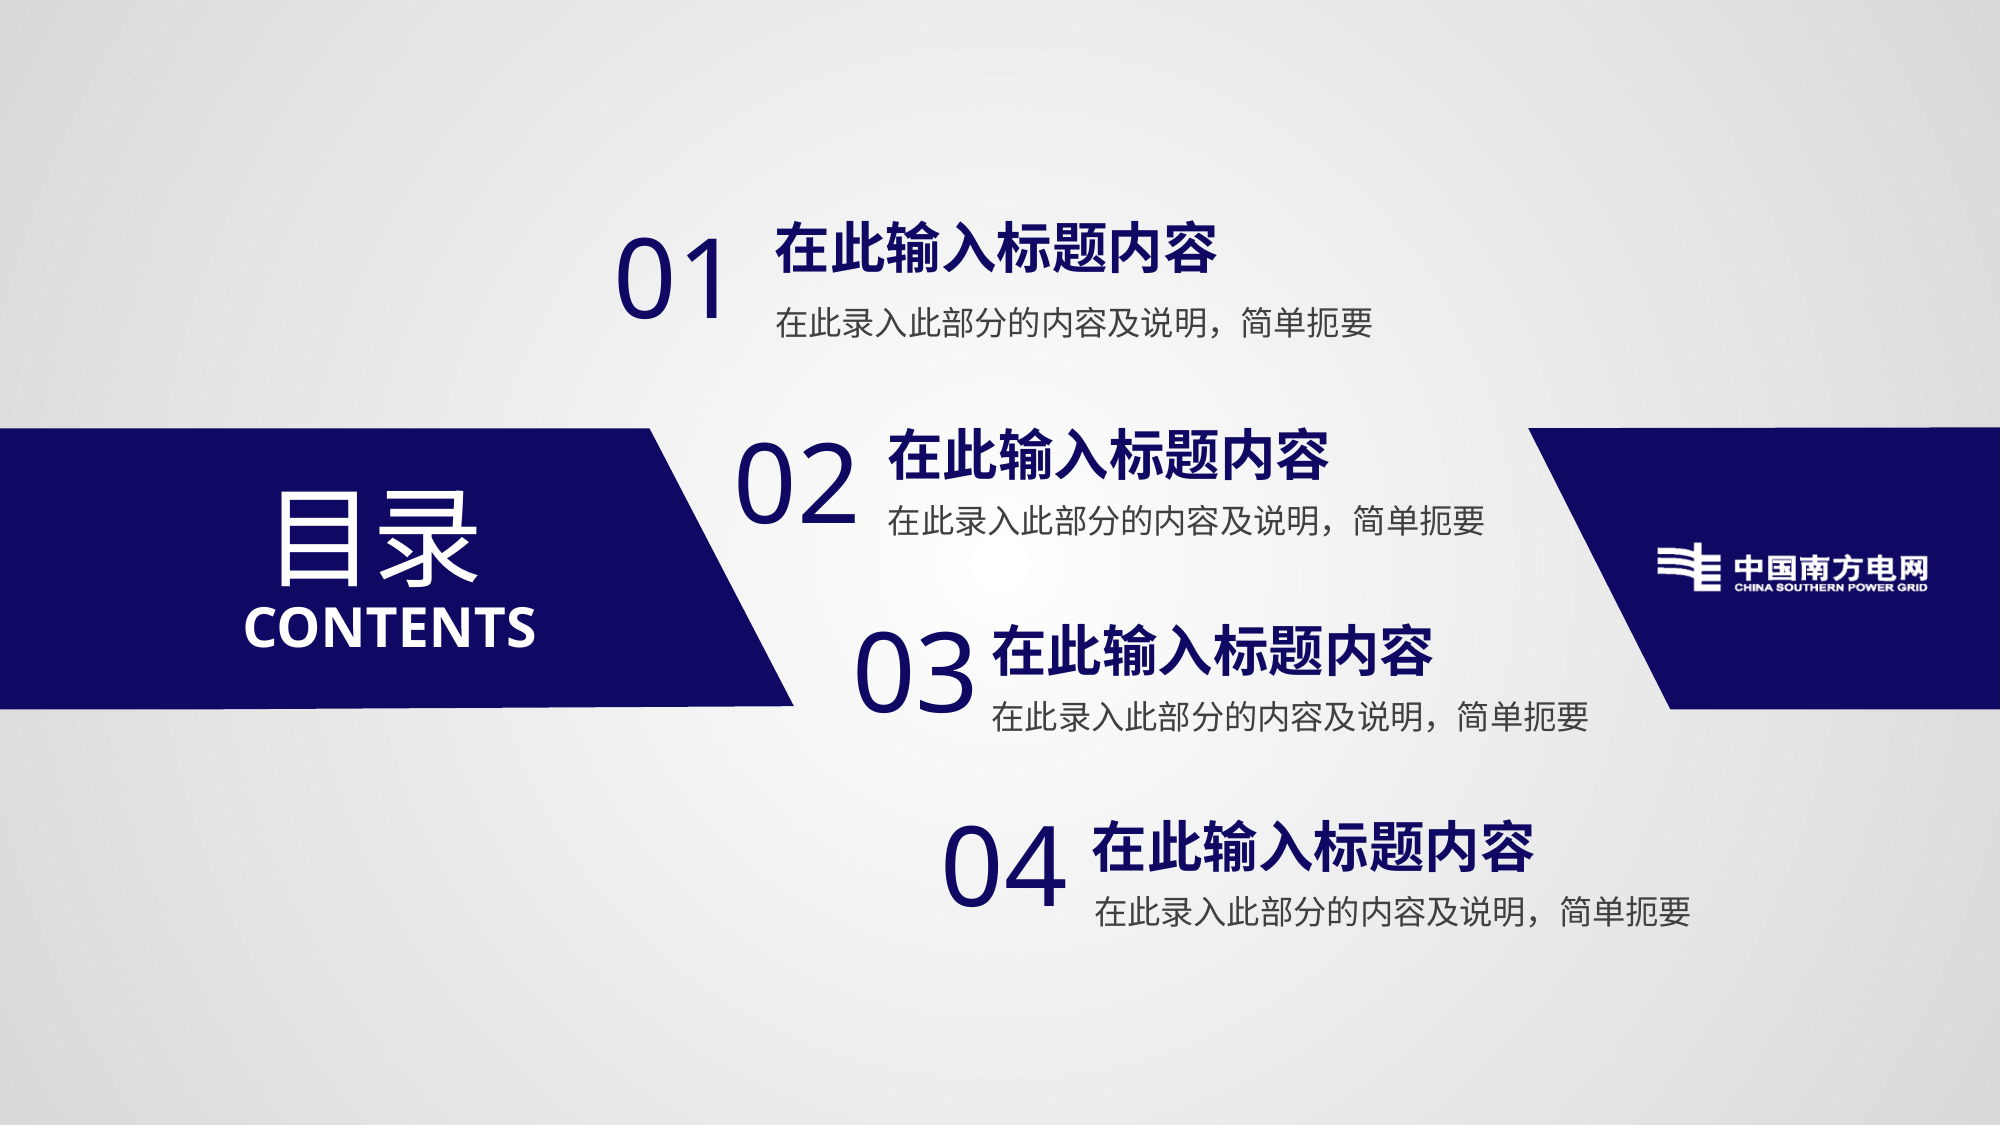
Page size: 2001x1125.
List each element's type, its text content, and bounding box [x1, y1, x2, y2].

text_box [1528, 427, 2000, 710]
text_box 在此录入此部分的内容及说明，简单扼要 [760, 294, 1389, 350]
text_box [0, 428, 794, 710]
text_box 在此输入标题内容 [876, 412, 1347, 493]
text_box CONTENTS [227, 585, 552, 667]
text_box 在此录入此部分的内容及说明，简单扼要 [876, 493, 1502, 548]
text_box 在此输入标题内容 [760, 205, 1235, 288]
text_box 01 [598, 200, 756, 349]
text_box 02 [718, 405, 876, 554]
text_box 在此录入此部分的内容及说明，简单扼要 [1079, 883, 1708, 939]
text_box 目录 [249, 459, 499, 585]
text_box 在此输入标题内容 [1084, 804, 1551, 883]
text_box 04 [926, 787, 1084, 936]
text_box 在此输入标题内容 [995, 608, 1451, 689]
text_box 在此录入此部分的内容及说明，简单扼要 [976, 689, 1606, 744]
text_box 03 [837, 594, 995, 743]
picture [1646, 533, 1945, 603]
